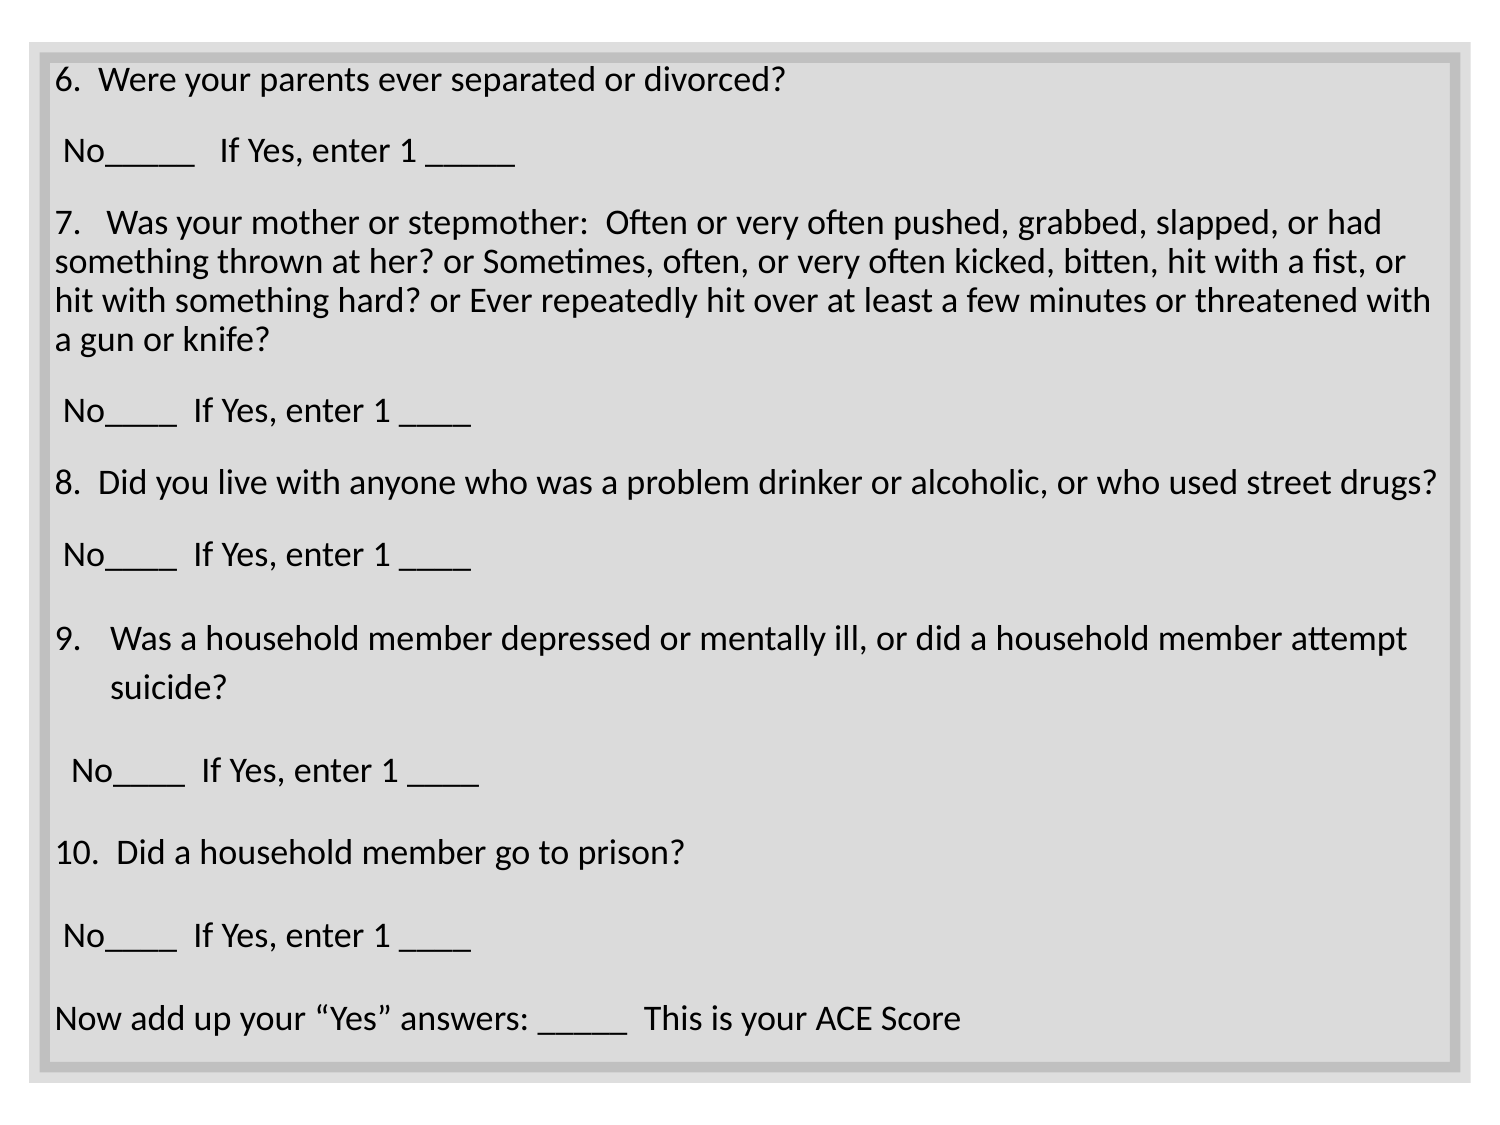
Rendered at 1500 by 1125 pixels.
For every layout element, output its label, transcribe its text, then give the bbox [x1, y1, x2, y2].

list 6. Were your parents ever separated or divorced? No_____ If Yes, enter 1 _____ 7. Was your mother or stepmother: Often or very often pushed, grabbed, slapped, or had something thrown at her? or Sometimes, often, or very often kicked, bitten, hit with a fist, or hit with something hard? or Ever repeatedly hit over at least a few minutes or threatened with a gun or knife? No____ If Yes, enter 1 ____ 8. Did you live with anyone who was a problem drinker or alcoholic, or who used street drugs? No____ If Yes, enter 1 ____ Was a household member depressed or mentally ill, or did a household member attempt suicide? No____ If Yes, enter 1 ____ 10. Did a household member go to prison? No____ If Yes, enter 1 ____ Now add up your “Yes” answers: _____ This is your ACE Score [39, 52, 1461, 1073]
